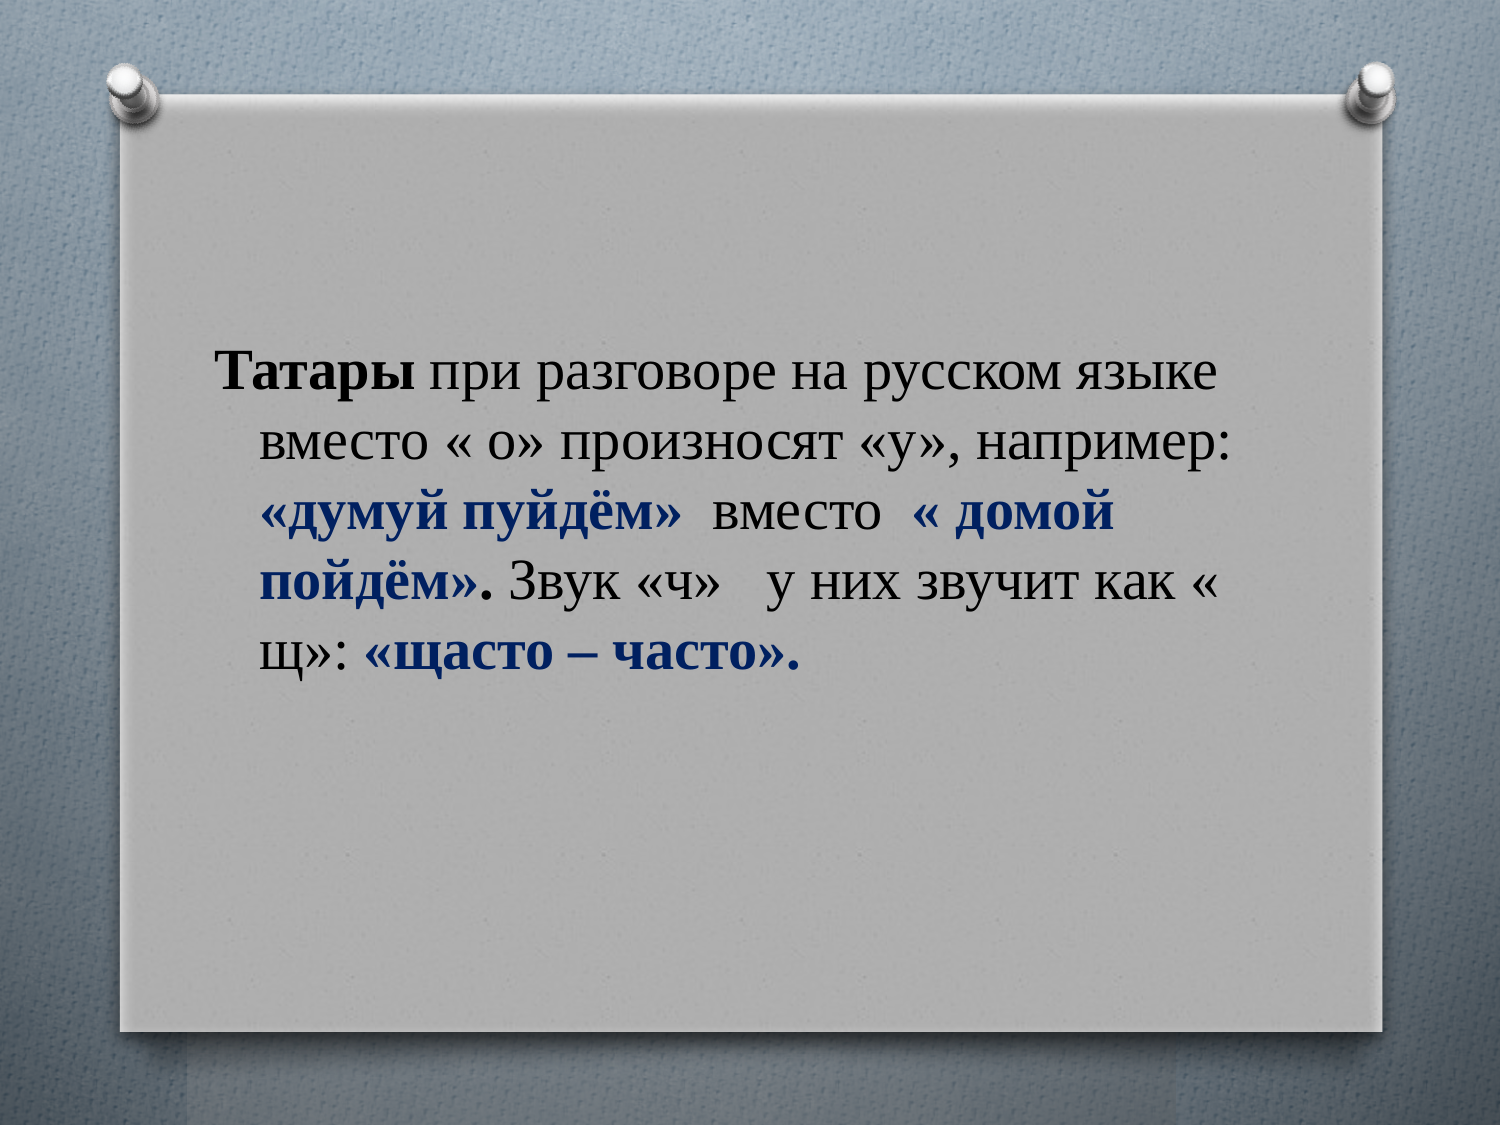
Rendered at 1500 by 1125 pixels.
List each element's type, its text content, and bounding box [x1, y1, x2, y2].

picture [1317, 35, 1439, 156]
picture [75, 29, 198, 153]
list Татары при разговоре на русском языке вместо « о» произносят «у», например: «думуй пуйдём» вместо « домой пойдём». Звук «ч» у них звучит как « щ»: «щасто – часто». [199, 140, 1336, 939]
